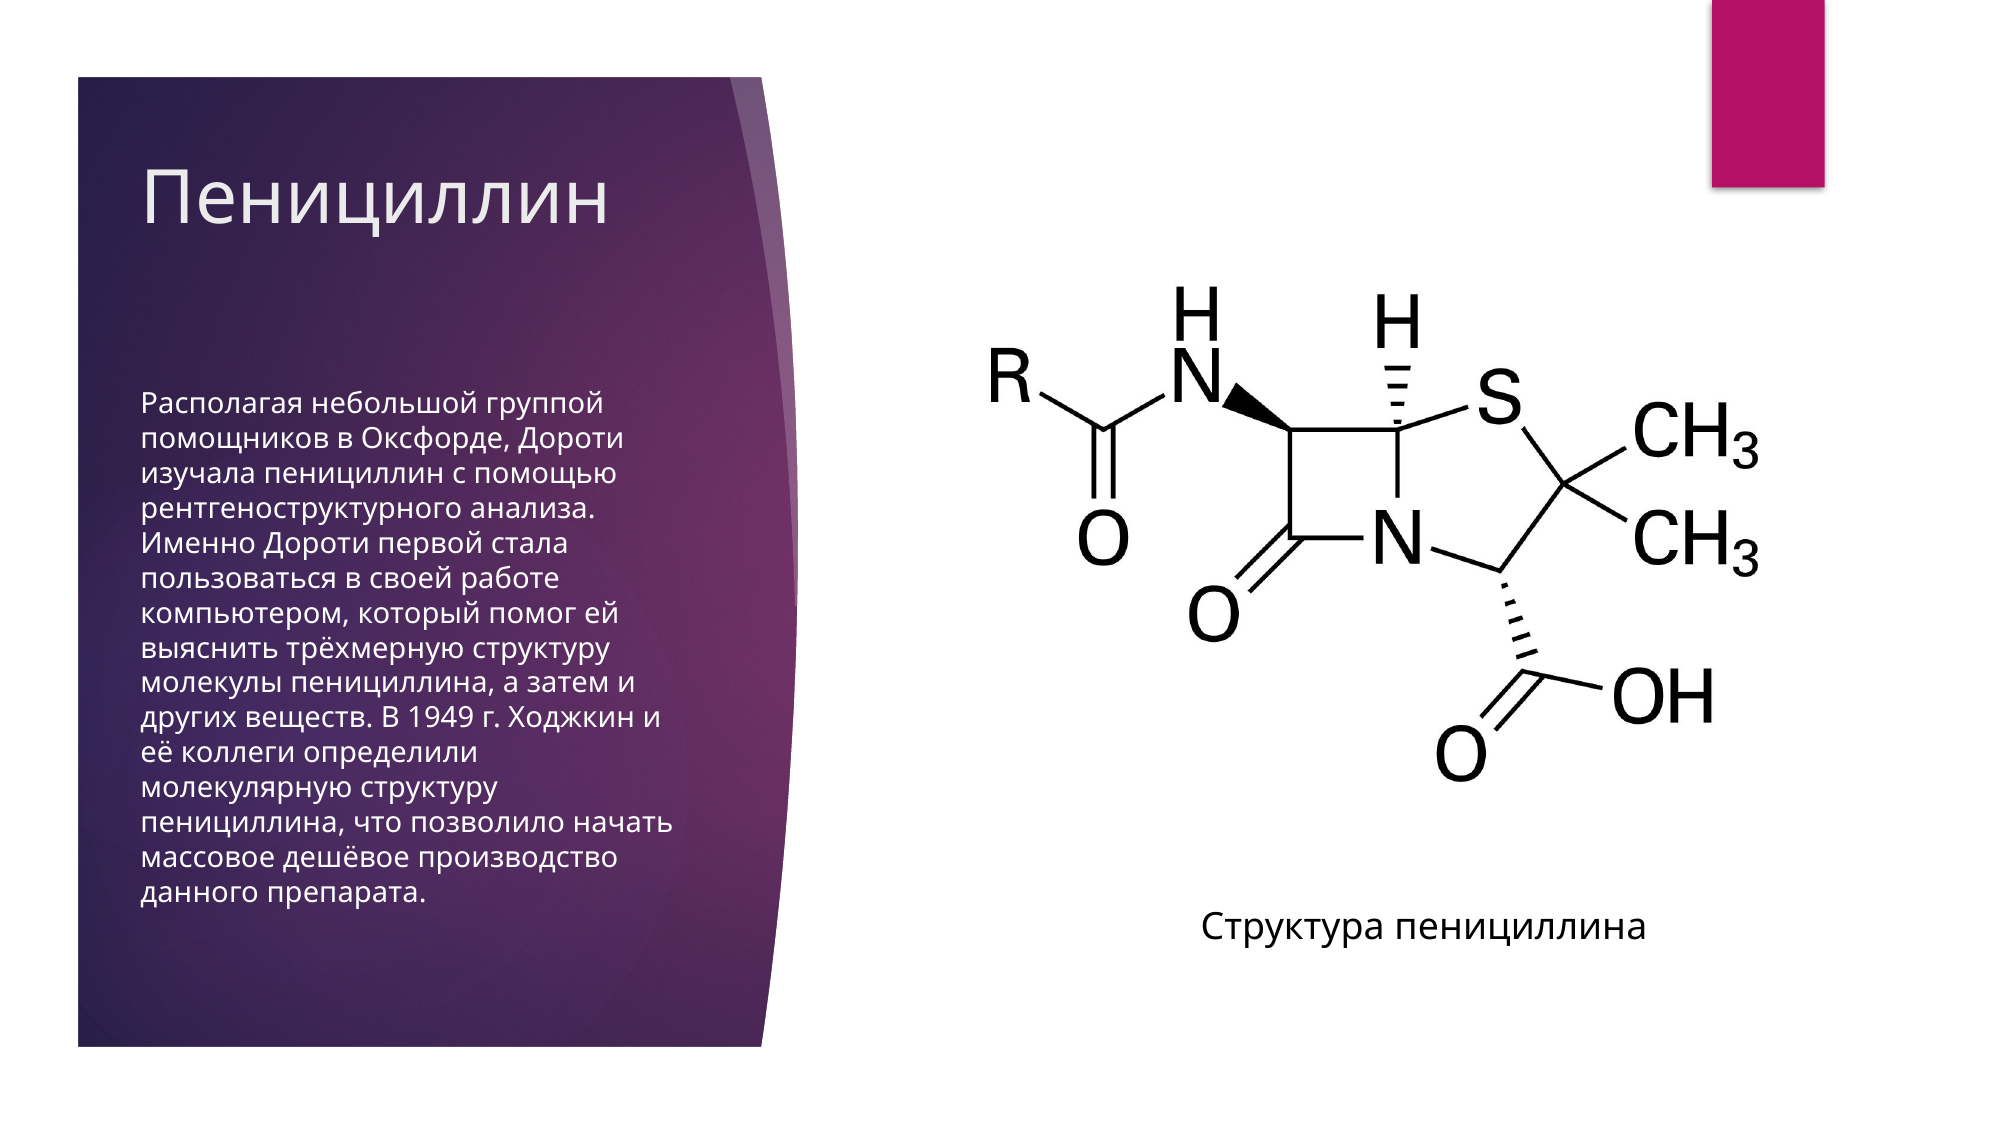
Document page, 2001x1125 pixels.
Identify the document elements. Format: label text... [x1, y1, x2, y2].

title Пенициллин [125, 0, 680, 247]
list Располагая небольшой группой помощников в Оксфорде, Дороти изучала пенициллин с помощью рентгеноструктурного анализа. Именно Дороти первой стала пользоваться в своей работе компьютером, который помог ей выяснить трёхмерную структуру молекулы пенициллина, а затем и других веществ. В 1949 г. Ходжкин и её коллеги определили молекулярную структуру пенициллина, что позволило начать массовое дешёвое производство данного препарата. [125, 376, 699, 852]
text_box Структура пенициллина [1185, 895, 2000, 955]
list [958, 264, 1811, 793]
